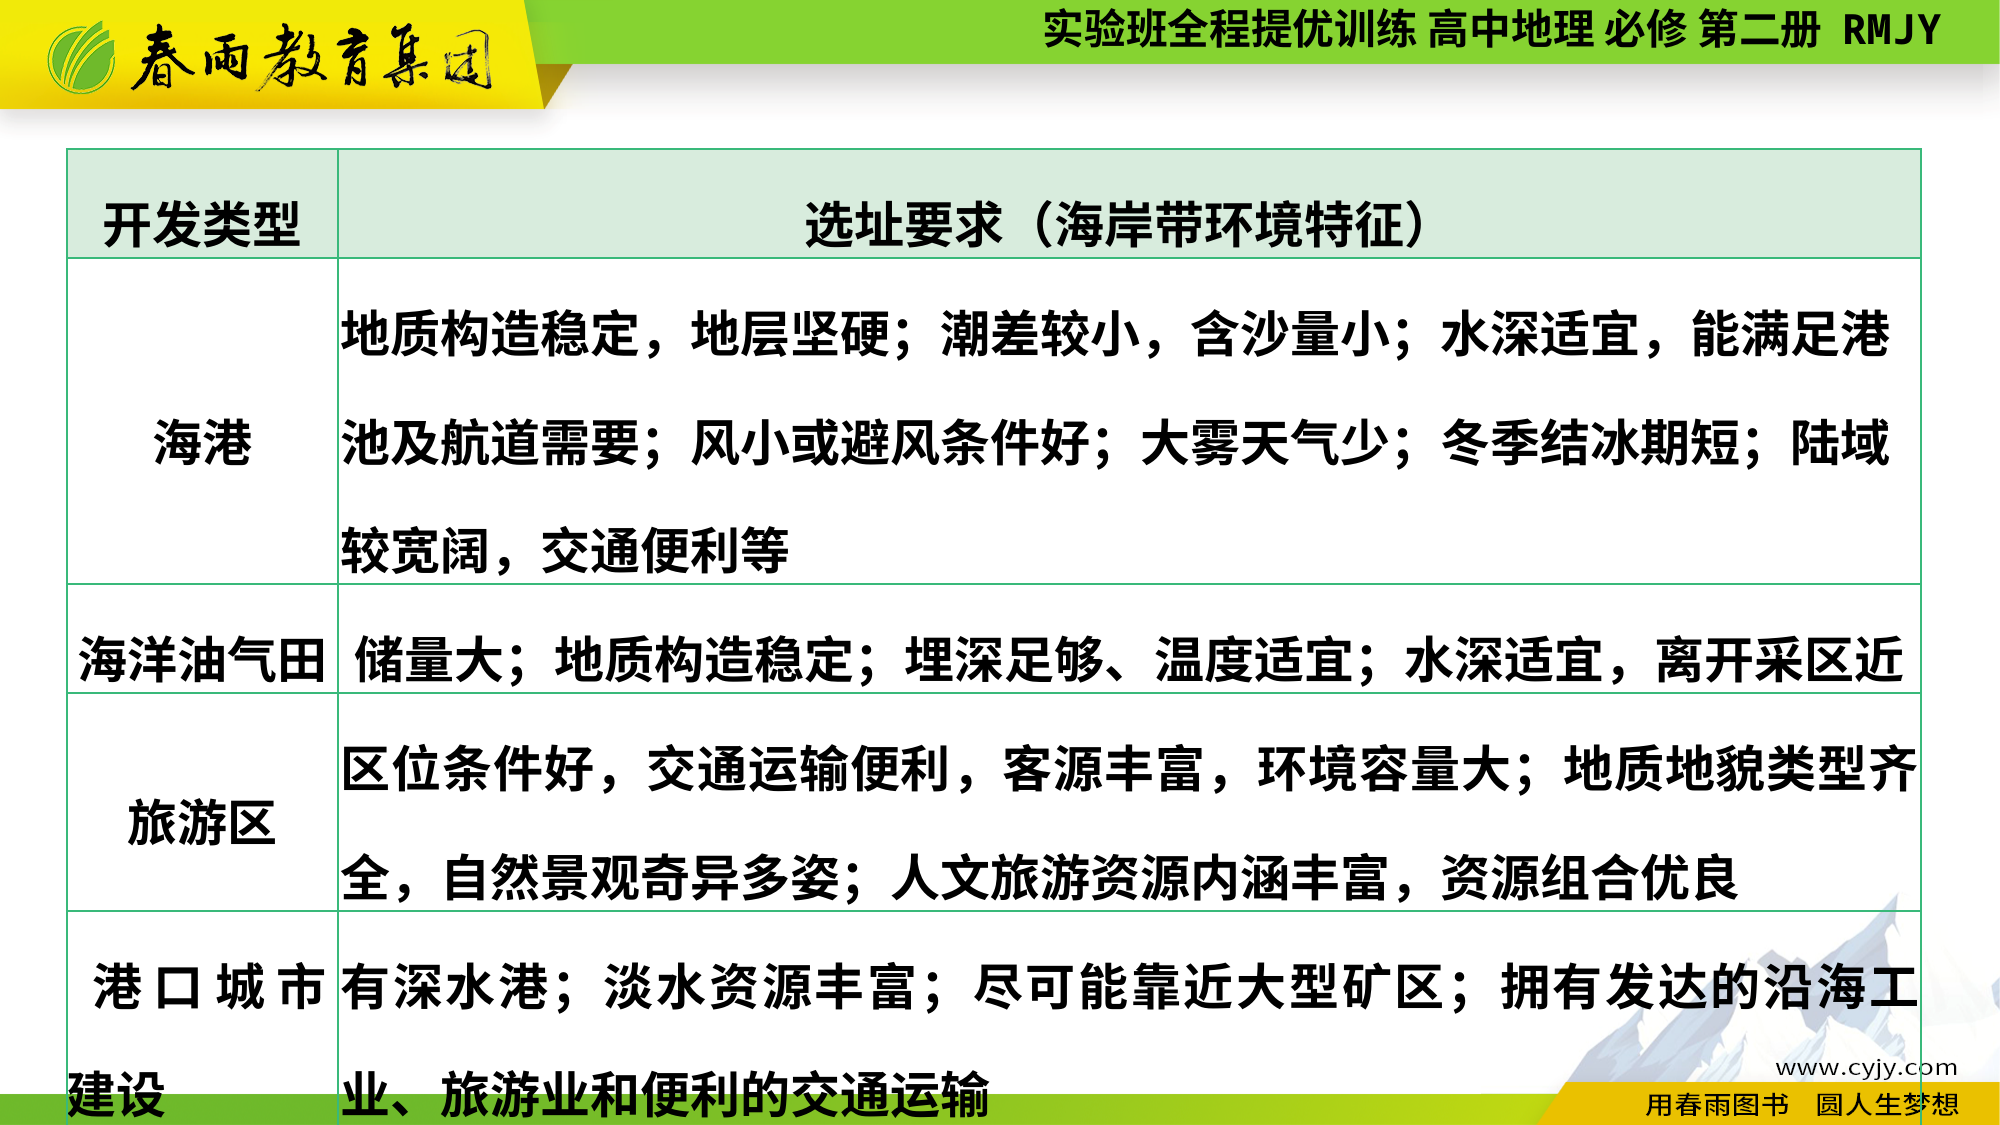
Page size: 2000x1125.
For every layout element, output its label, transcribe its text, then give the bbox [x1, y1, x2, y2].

table_cell 区位条件好，交通运输便利，客源丰富，环境容量大；地质地貌类型齐全，自然景观奇异多姿；人文旅游资源内涵丰富，资源组合优良 [339, 694, 1920, 910]
table_cell 有深水港；淡水资源丰富；尽可能靠近大型矿区；拥有发达的沿海工业、旅游业和便利的交通运输 [339, 912, 1920, 1125]
table_header 开发类型 [68, 150, 337, 257]
table_cell 港 口 城 市 建设 [68, 912, 337, 1125]
table_cell 储量大；地质构造稳定；埋深足够、温度适宜；水深适宜，离开采区近 [339, 585, 1920, 692]
table_cell 旅游区 [68, 694, 337, 910]
table_cell 地质构造稳定，地层坚硬；潮差较小，含沙量小；水深适宜，能满足港池及航道需要；风小或避风条件好；大雾天气少；冬季结冰期短；陆域较宽阔，交通便利等 [339, 259, 1920, 583]
table_cell 海港 [68, 259, 337, 583]
table_header 选址要求（海岸带环境特征） [339, 150, 1920, 257]
table_cell 海洋油气田 [68, 585, 337, 692]
picture [0, 0, 2000, 1125]
